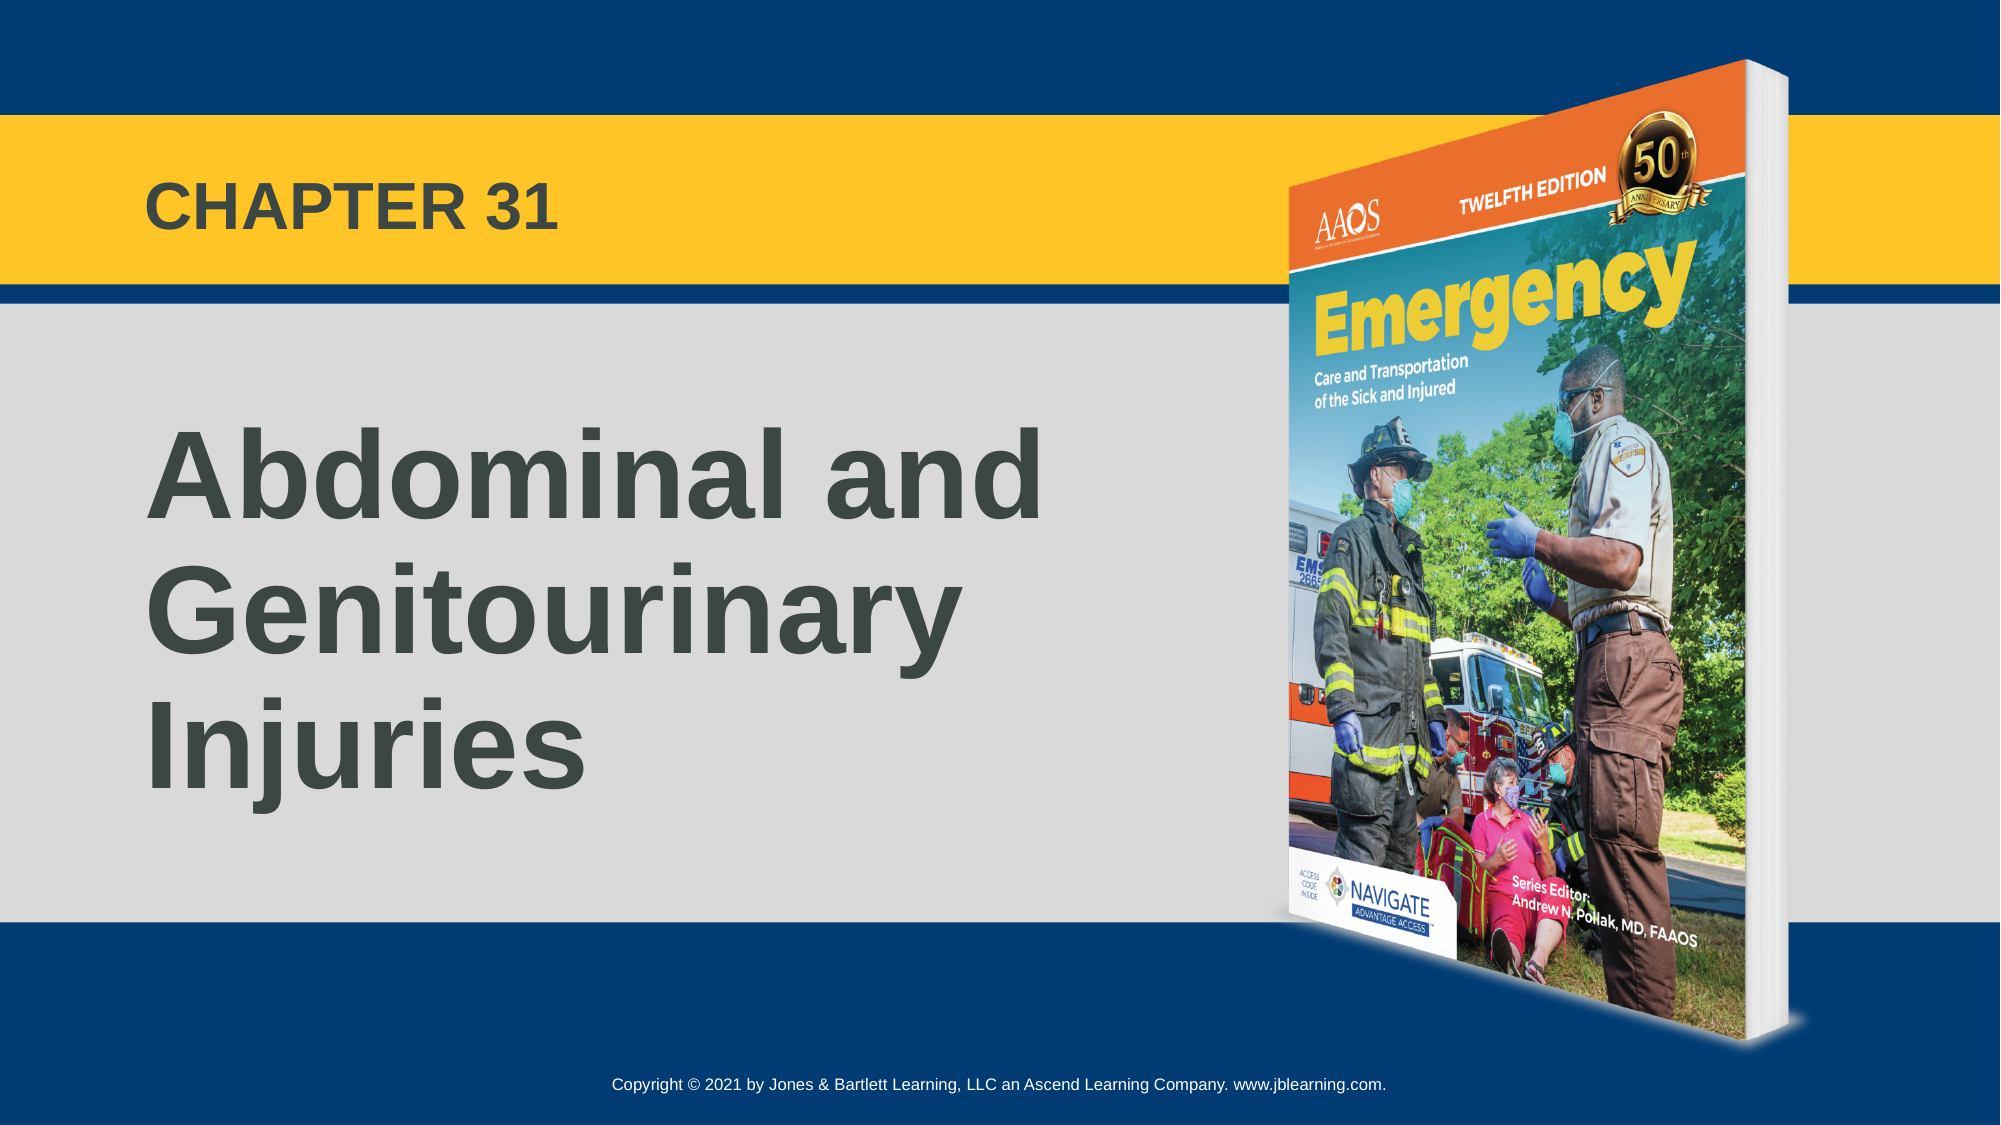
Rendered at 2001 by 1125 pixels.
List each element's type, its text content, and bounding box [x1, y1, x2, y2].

title Abdominal and Genitourinary Injuries [144, 360, 1078, 866]
subtitle CHAPTER 31 [144, 138, 1078, 267]
picture [1078, 0, 2000, 1125]
